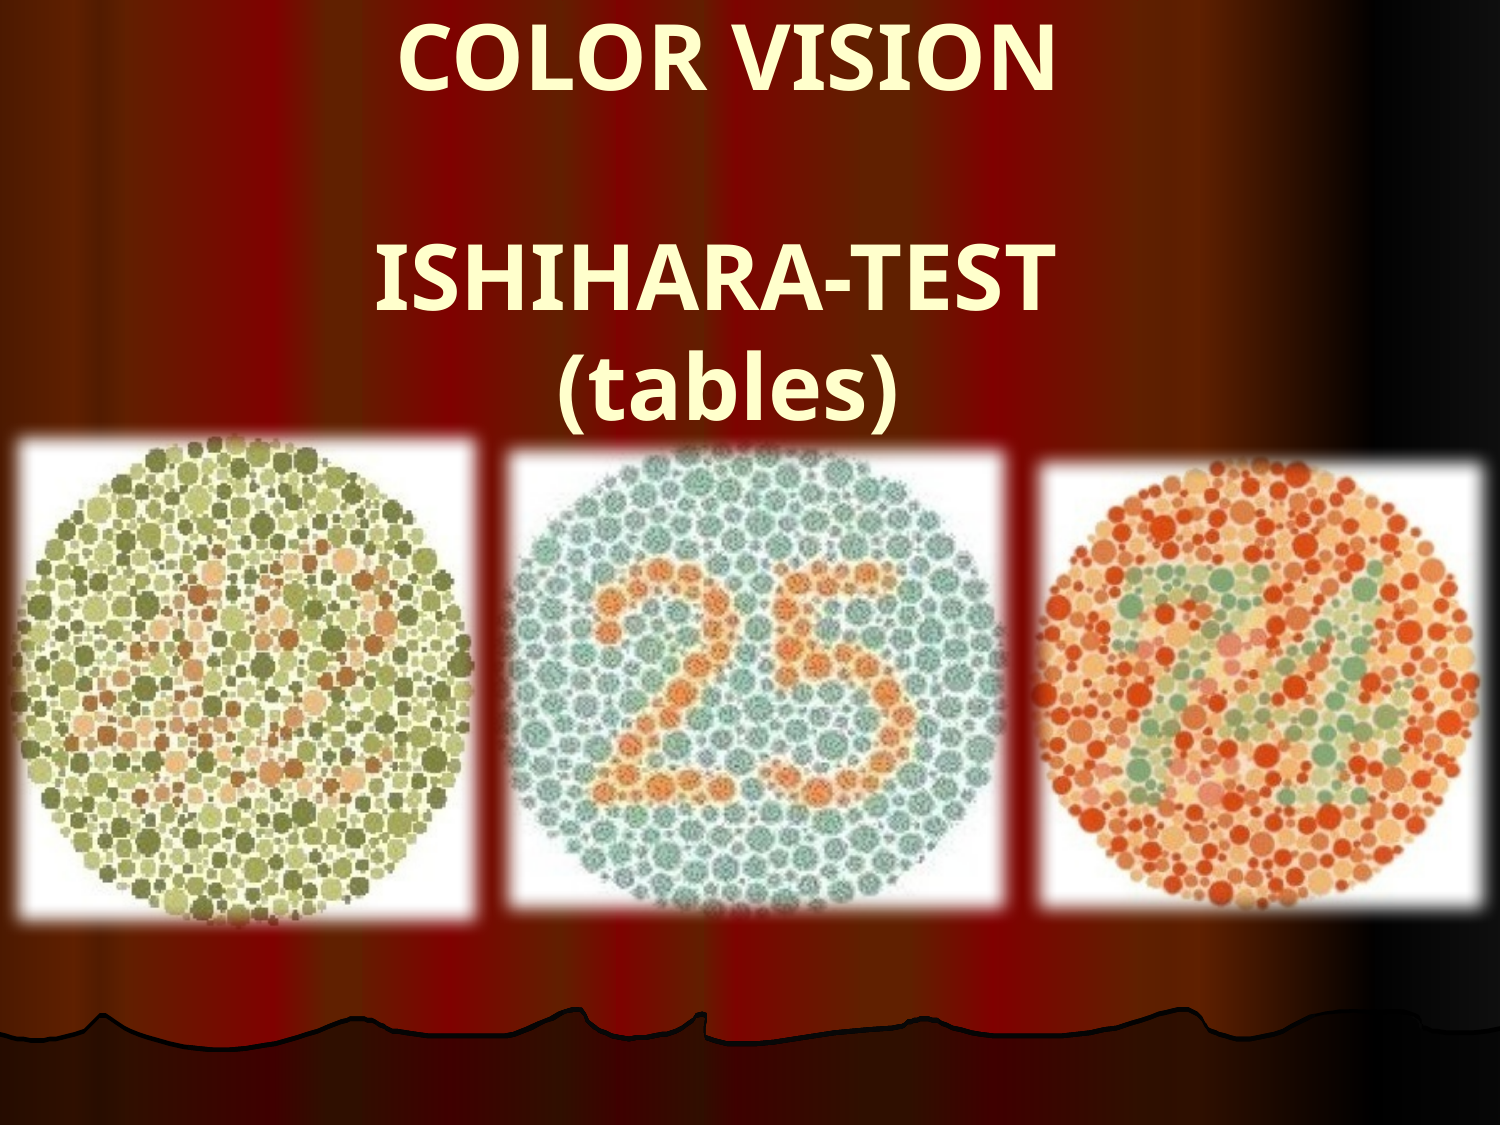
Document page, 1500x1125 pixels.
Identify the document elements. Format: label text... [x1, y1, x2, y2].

picture [489, 432, 1500, 926]
title COLOR VISION ISHIHARA-TEST (tables) [52, 125, 1404, 313]
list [0, 420, 493, 938]
